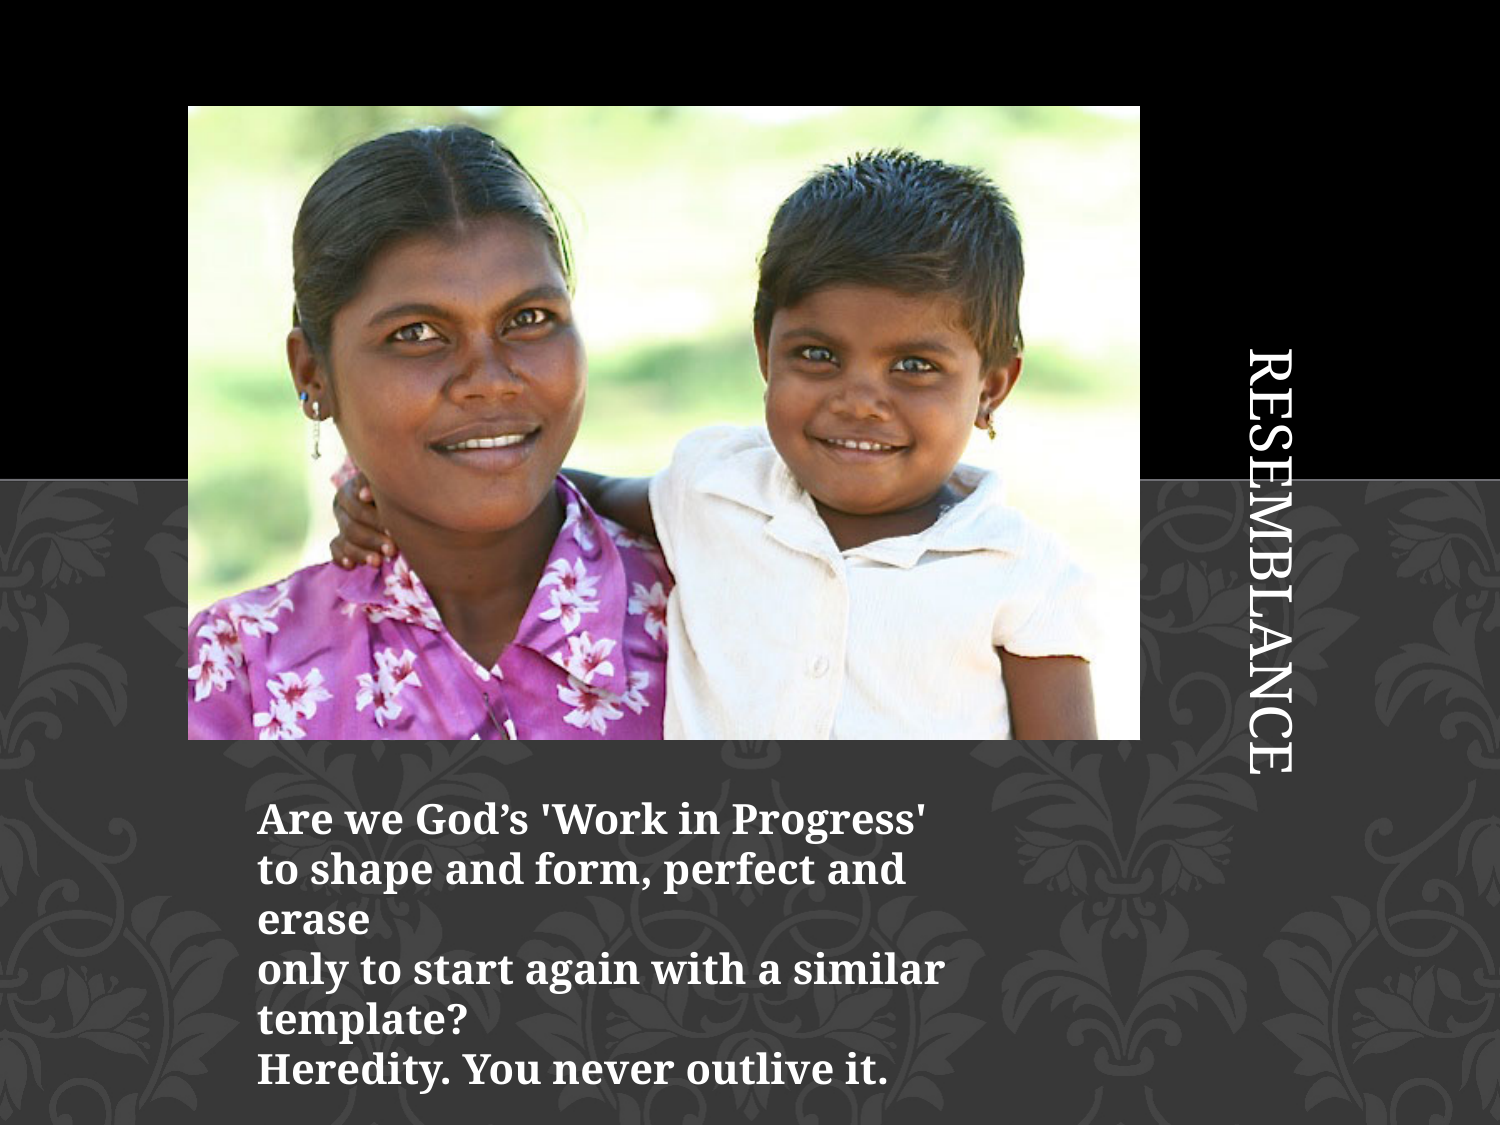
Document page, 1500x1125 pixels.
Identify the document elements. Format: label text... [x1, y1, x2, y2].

text_box RESEMBLANCE [1231, 122, 1317, 1003]
picture [188, 106, 1141, 740]
text_box Are we God’s 'Work in Progress' to shape and form, perfect and erase only to start again with a similar template? Heredity. You never outlive it. [242, 785, 1028, 1101]
